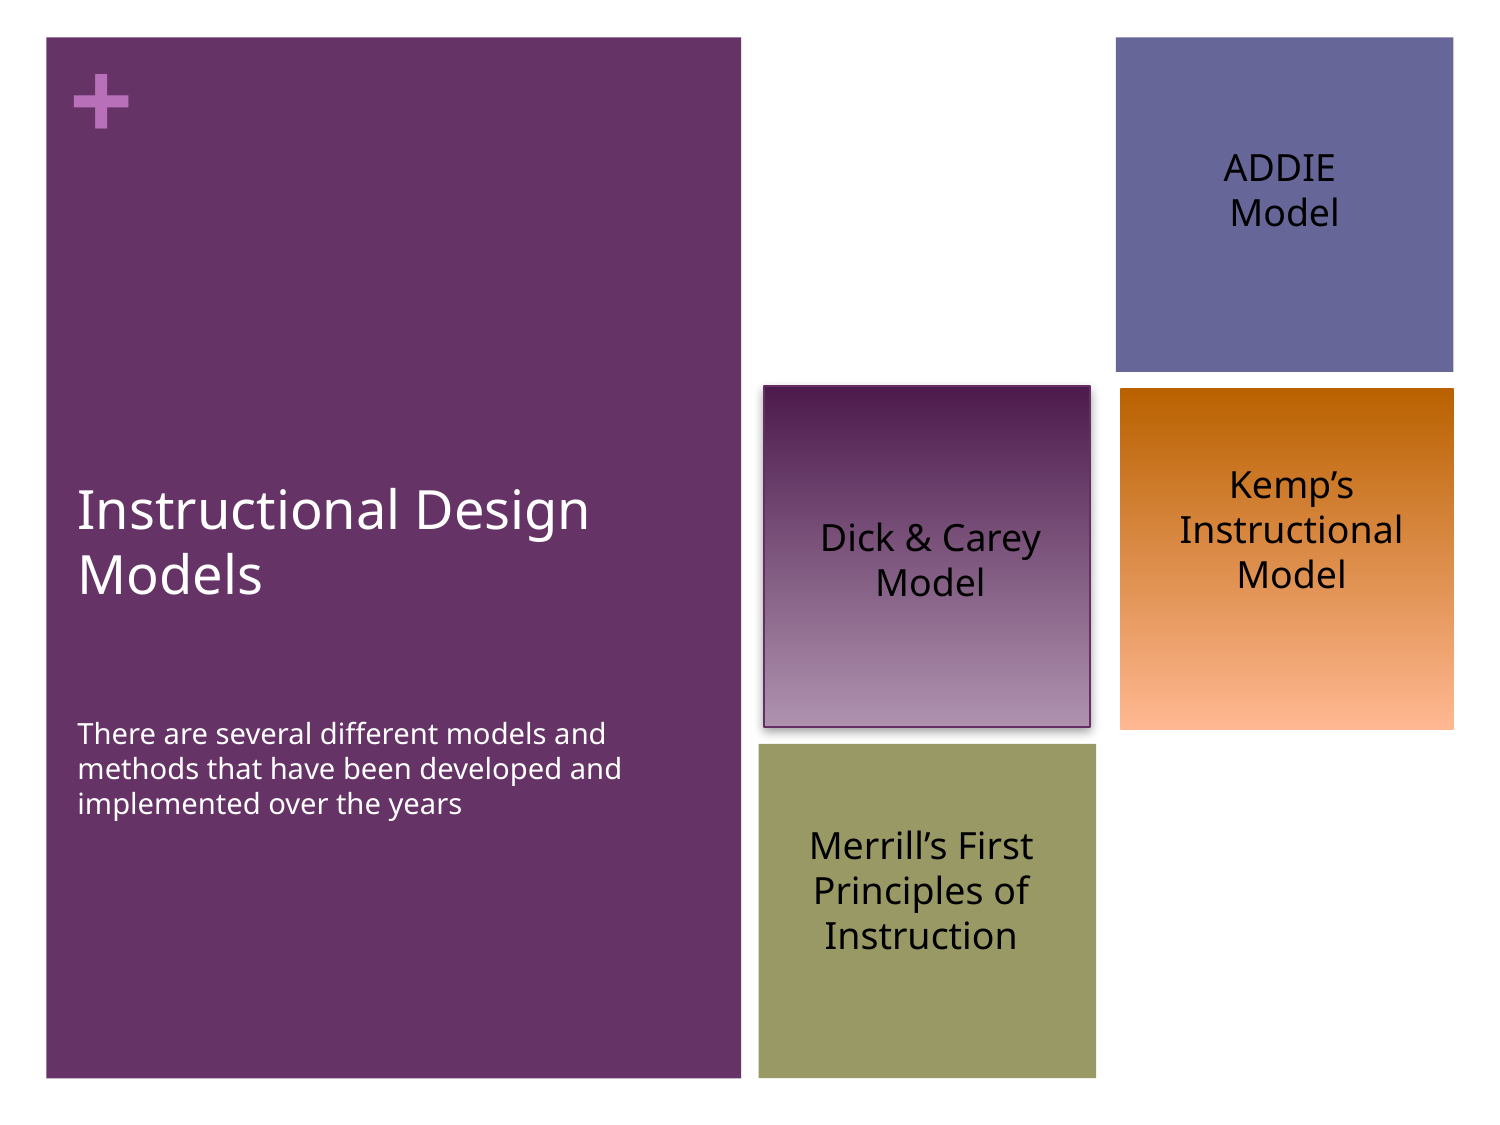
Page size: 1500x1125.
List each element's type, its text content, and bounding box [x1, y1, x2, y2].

title Instructional Design Models [62, 421, 722, 612]
text_box ADDIE Model [1155, 136, 1415, 242]
text_box Kemp’s Instructional Model [1161, 453, 1422, 604]
text_box [1120, 388, 1454, 730]
list There are several different models and methods that have been developed and implemented over the years [62, 612, 722, 1005]
text_box [763, 385, 1091, 728]
text_box Merrill’s First Principles of Instruction [791, 814, 1051, 965]
text_box Dick & Carey Model [791, 506, 1070, 612]
